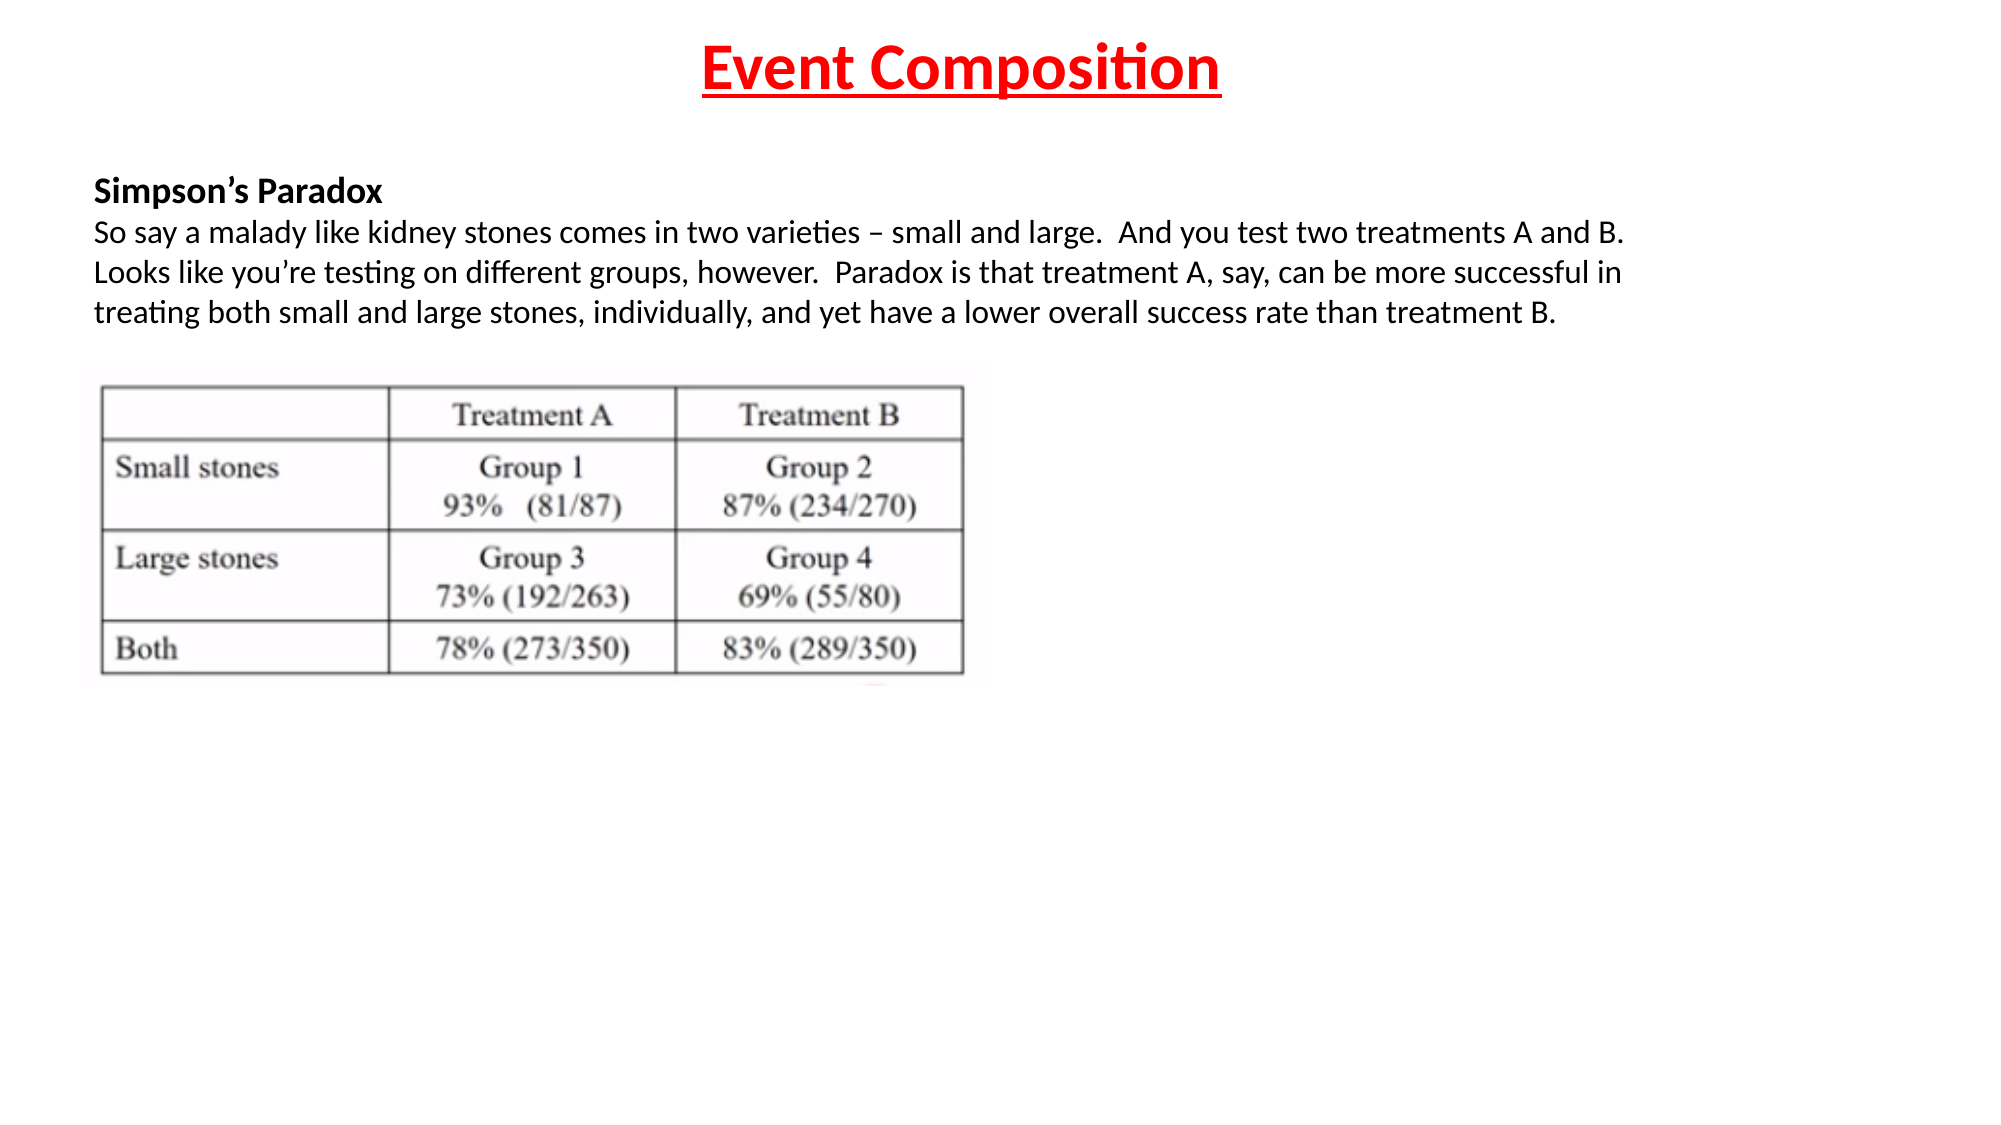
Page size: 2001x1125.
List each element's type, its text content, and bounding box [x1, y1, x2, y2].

text_box Simpson’s Paradox So say a malady like kidney stones comes in two varieties – small and large. And you test two treatments A and B. Looks like you’re testing on different groups, however. Paradox is that treatment A, say, can be more successful in treating both small and large stones, individually, and yet have a lower overall success rate than treatment B. [79, 158, 1718, 338]
text_box Event Composition [687, 15, 1266, 111]
picture [79, 360, 987, 686]
